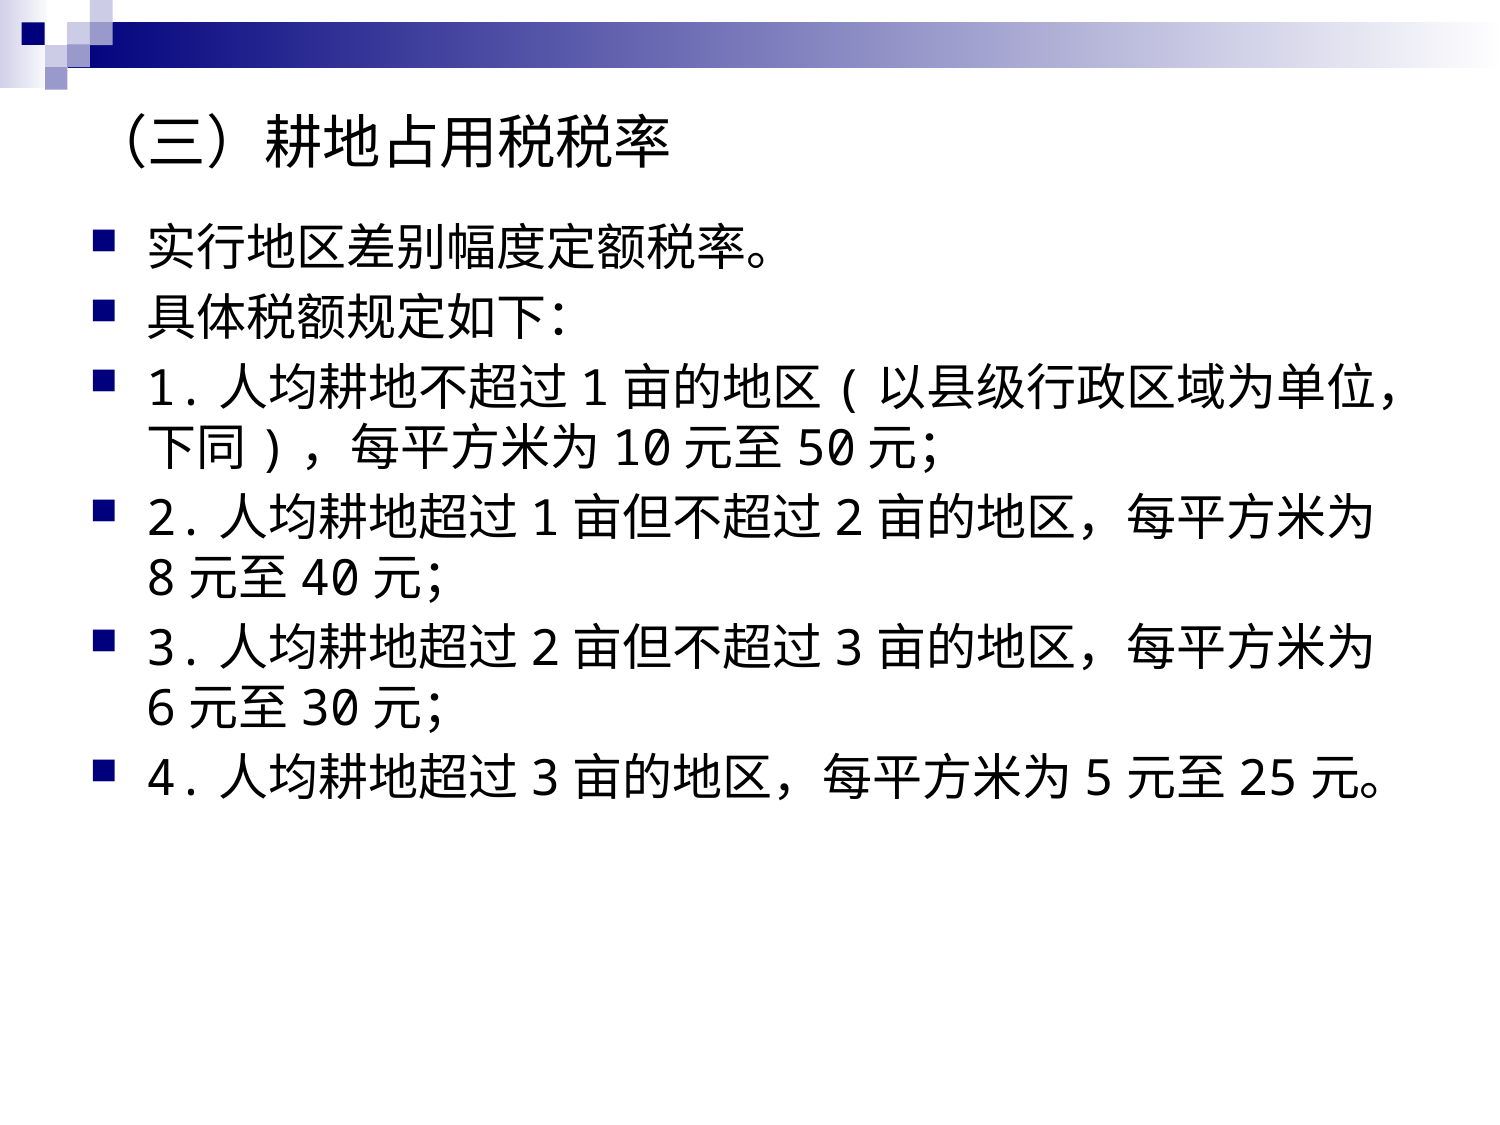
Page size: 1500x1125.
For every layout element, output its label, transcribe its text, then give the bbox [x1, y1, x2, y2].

list 实行地区差别幅度定额税率。 具体税额规定如下： 1.人均耕地不超过1亩的地区(以县级行政区域为单位，下同)，每平方米为10元至50元； 2.人均耕地超过1亩但不超过2亩的地区，每平方米为8元至40元； 3.人均耕地超过2亩但不超过3亩的地区，每平方米为6元至30元； 4.人均耕地超过3亩的地区，每平方米为5元至25元。 [74, 207, 1426, 1006]
title （三）耕地占用税税率 [74, 27, 1426, 207]
